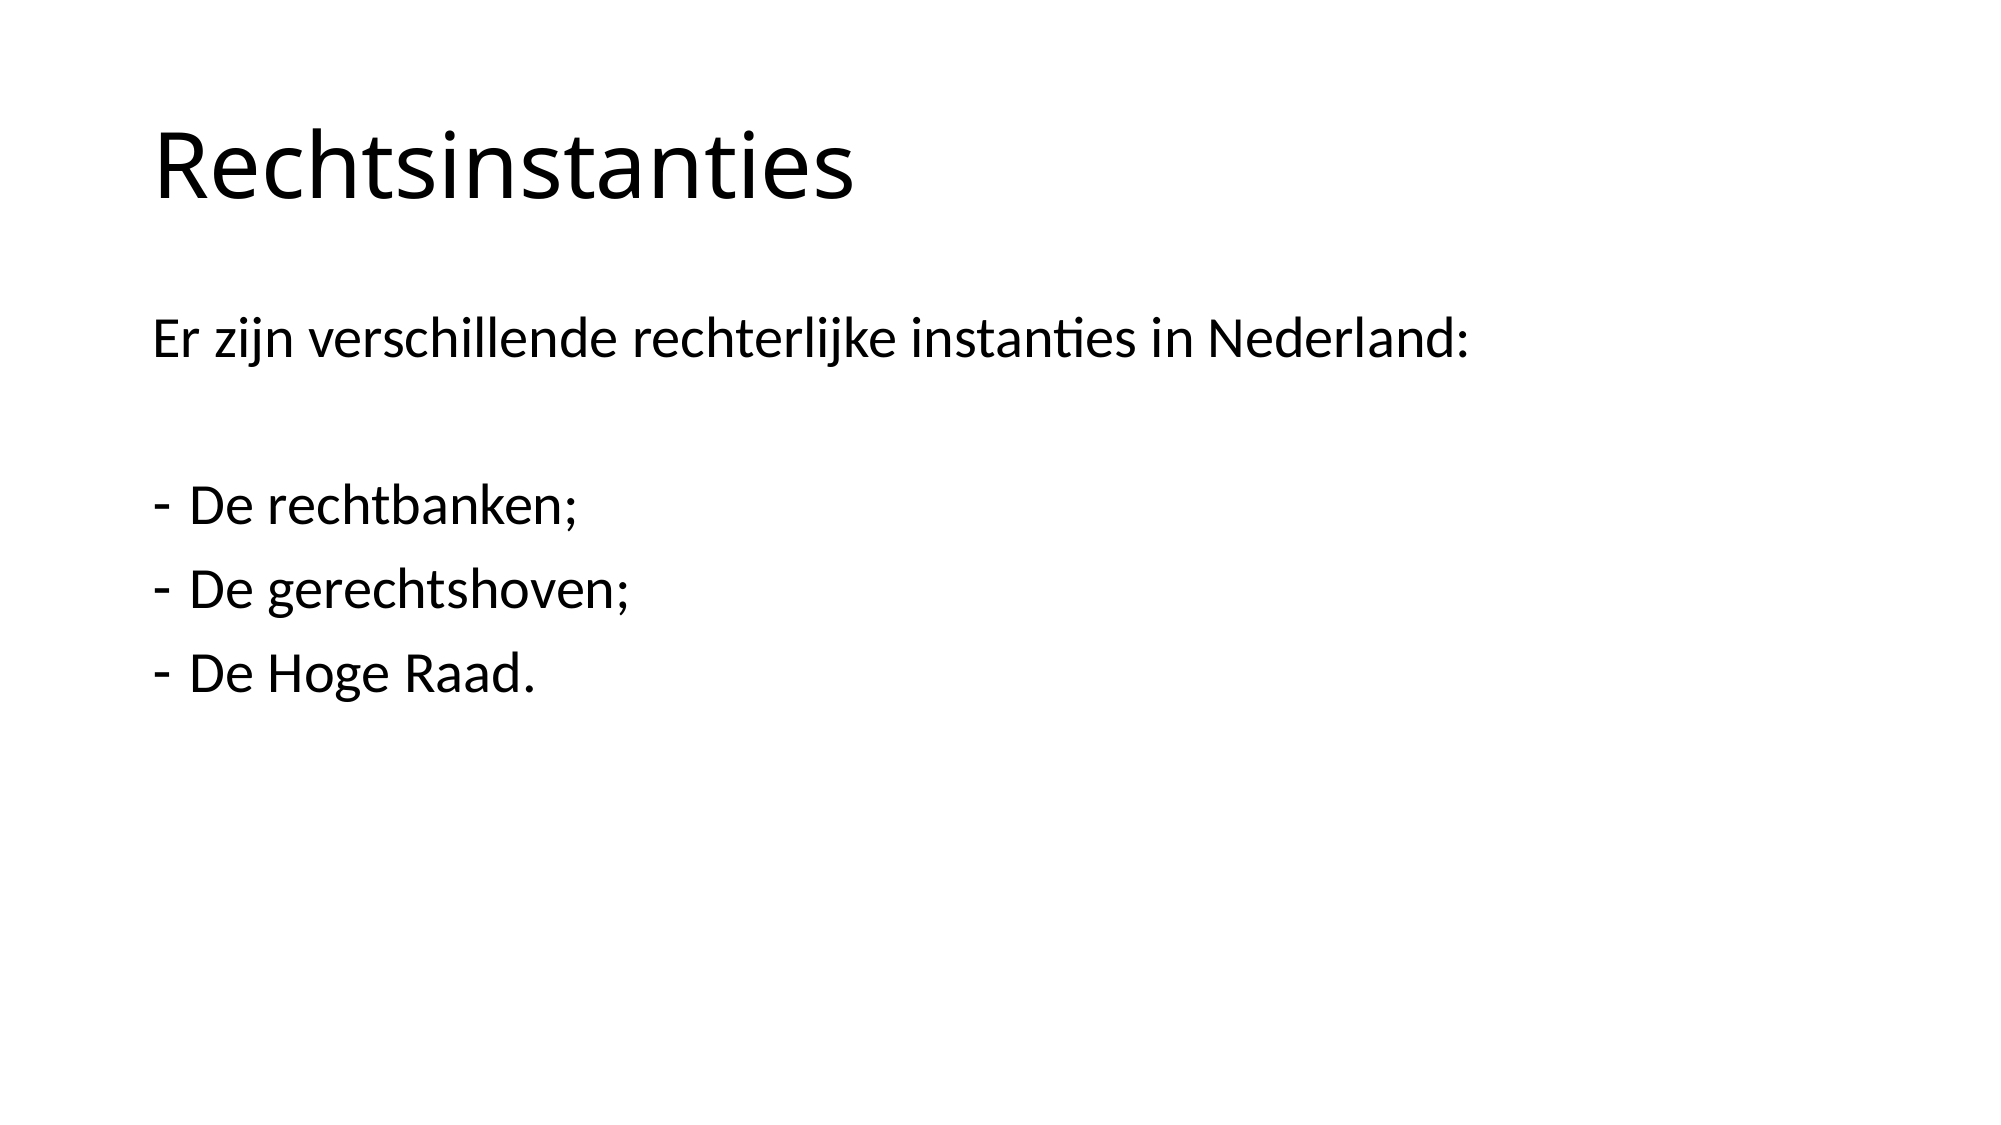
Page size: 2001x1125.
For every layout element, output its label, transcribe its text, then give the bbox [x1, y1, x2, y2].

list Er zijn verschillende rechterlijke instanties in Nederland: De rechtbanken; De gerechtshoven; De Hoge Raad. [137, 299, 1863, 1014]
title Rechtsinstanties [137, 59, 1863, 278]
